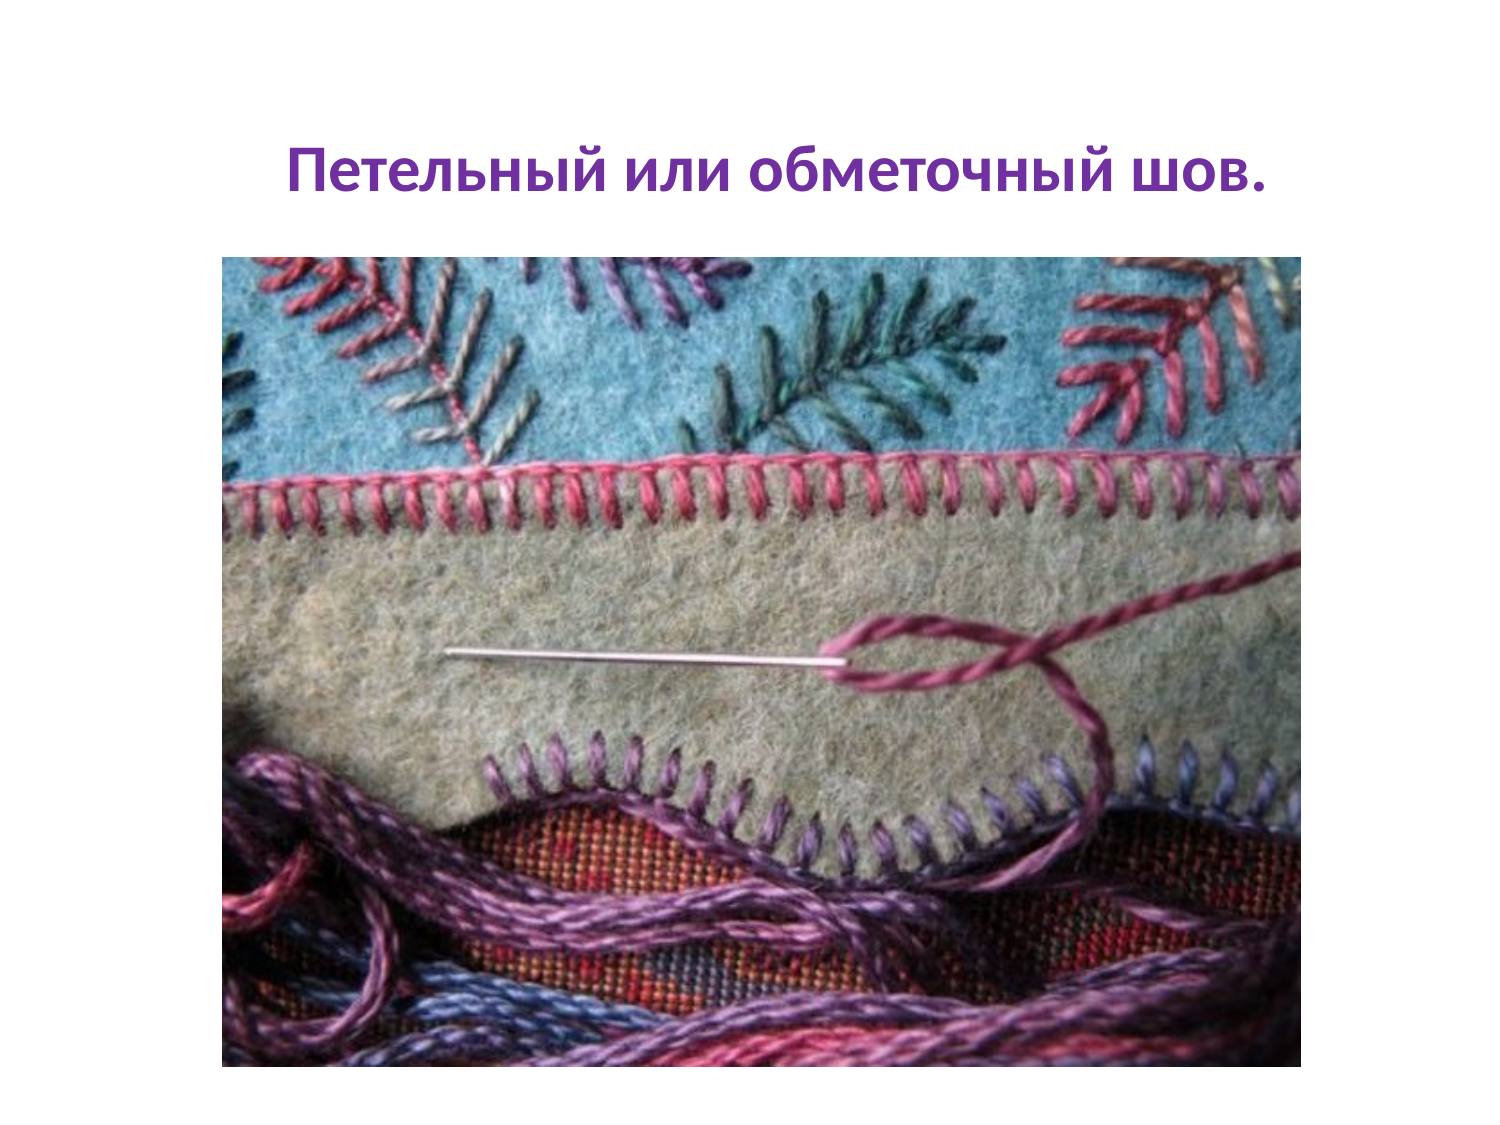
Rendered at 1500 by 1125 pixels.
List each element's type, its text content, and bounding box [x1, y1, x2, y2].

picture [222, 257, 1301, 1067]
text_box Петельный или обметочный шов. [262, 117, 1284, 212]
